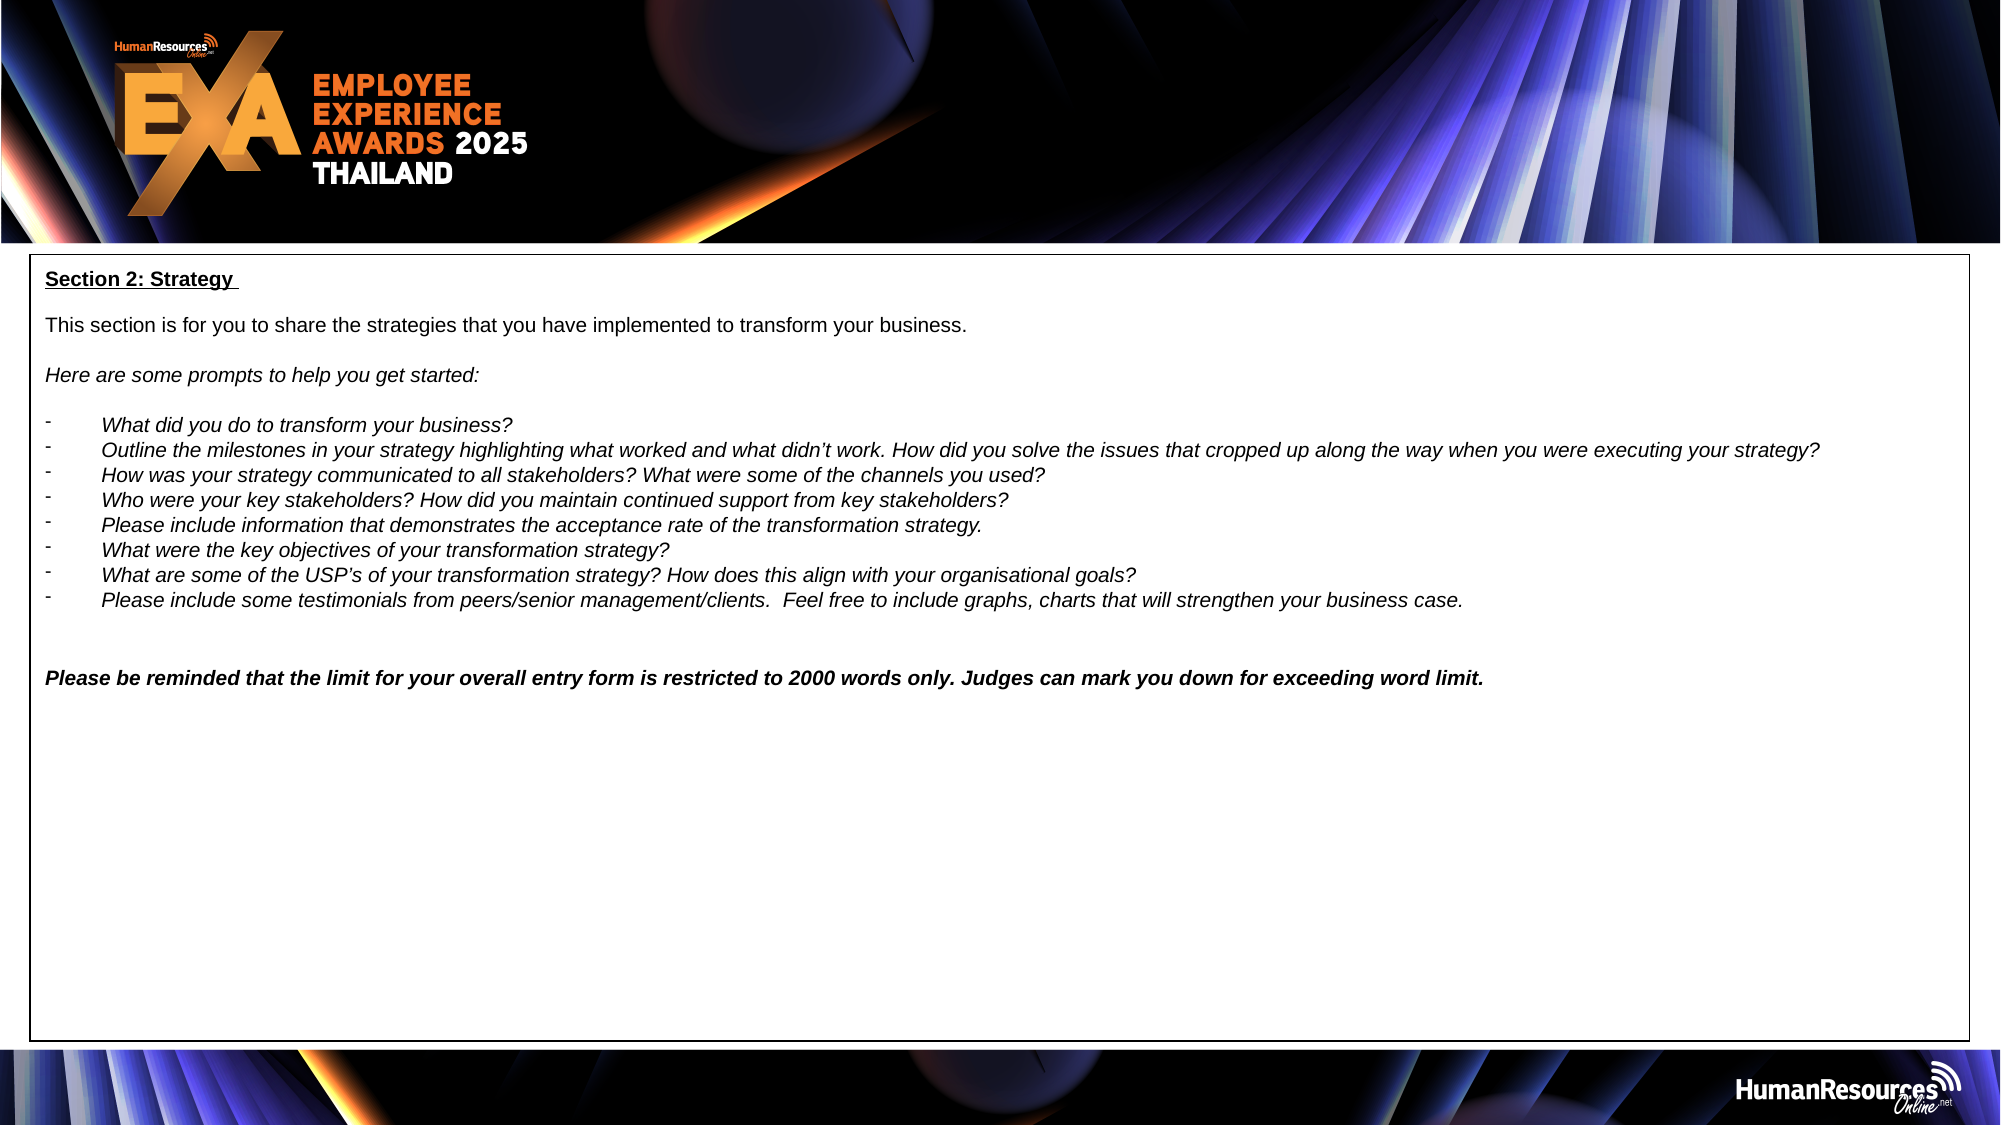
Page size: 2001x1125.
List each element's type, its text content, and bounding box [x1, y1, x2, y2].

picture [0, 0, 2001, 1125]
text_box Section 2: Strategy This section is for you to share the strategies that you have implemented to transform your business. Here are some prompts to help you get started: What did you do to transform your business? Outline the milestones in your strategy highlighting what worked and what didn’t work. How did you solve the issues that cropped up along the way when you were executing your strategy? How was your strategy communicated to all stakeholders? What were some of the channels you used? Who were your key stakeholders? How did you maintain continued support from key stakeholders? Please include information that demonstrates the acceptance rate of the transformation strategy. What were the key objectives of your transformation strategy? What are some of the USP’s of your transformation strategy? How does this align with your organisational goals? Please include some testimonials from peers/senior management/clients. Feel free to include graphs, charts that will strengthen your business case. Please be reminded that the limit for your overall entry form is restricted to 2000 words only. Judges can mark you down for exceeding word limit. [30, 254, 1970, 1042]
